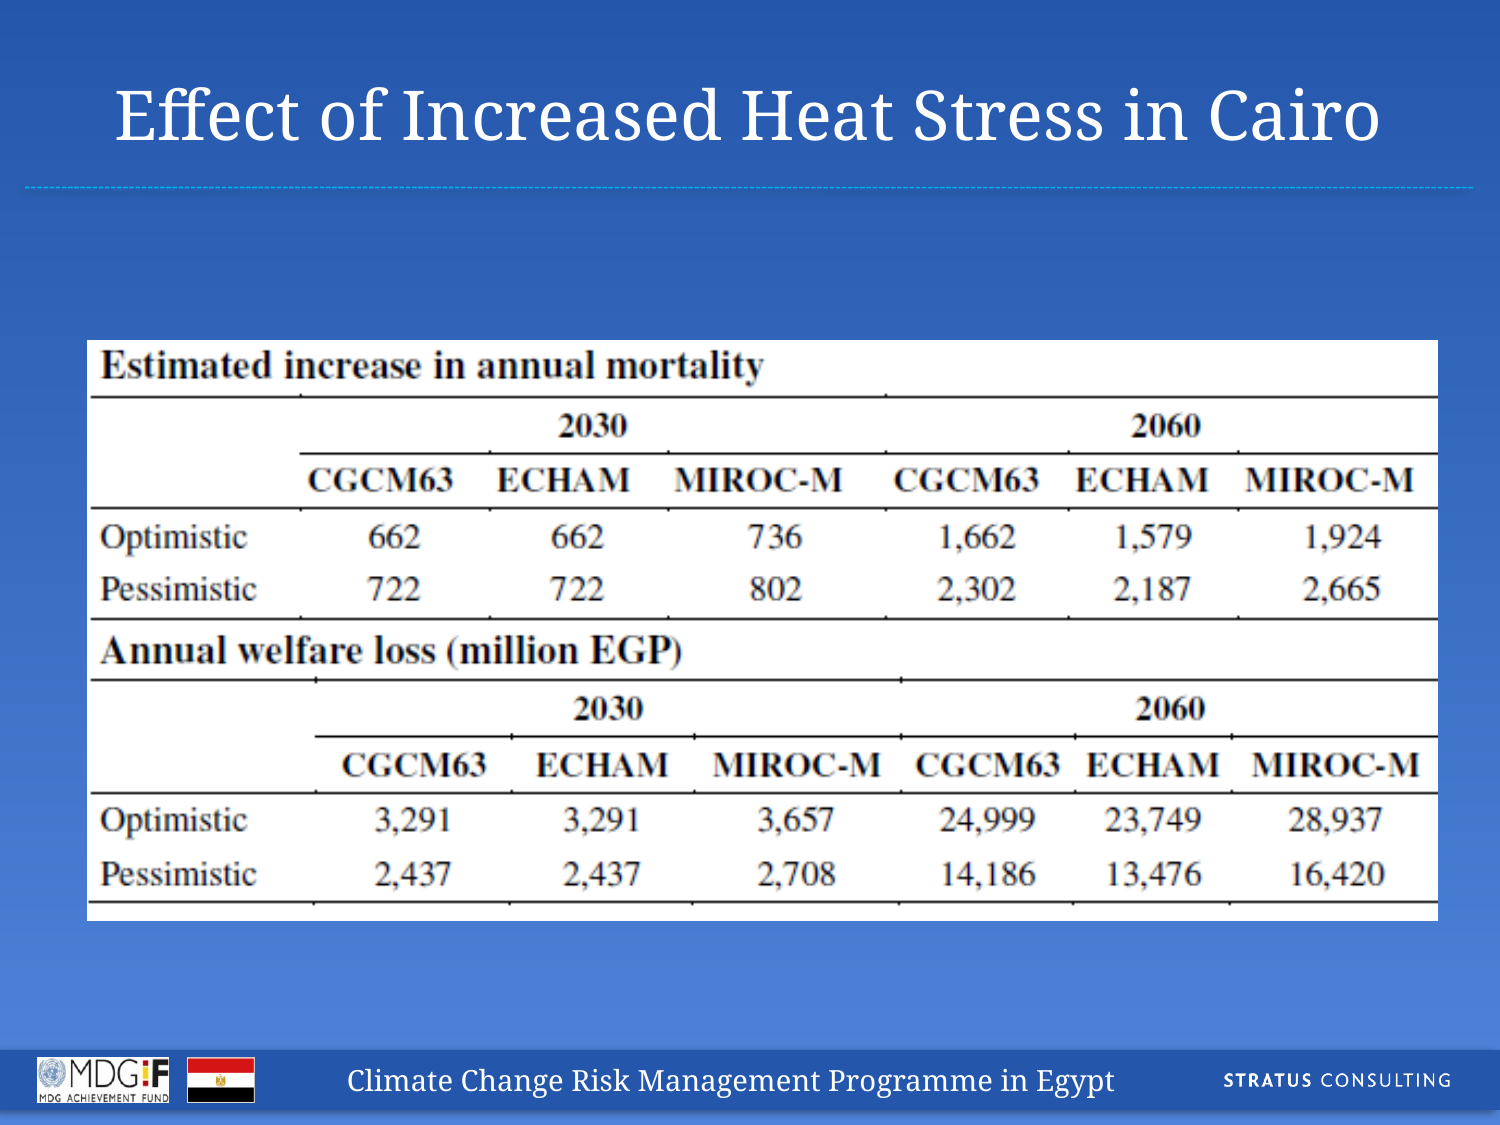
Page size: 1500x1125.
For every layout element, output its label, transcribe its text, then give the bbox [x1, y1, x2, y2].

picture [37, 1057, 169, 1103]
picture [87, 339, 1438, 921]
picture [1224, 1073, 1450, 1087]
picture [187, 1057, 255, 1103]
title Effect of Increased Heat Stress in Cairo [49, 37, 1450, 162]
